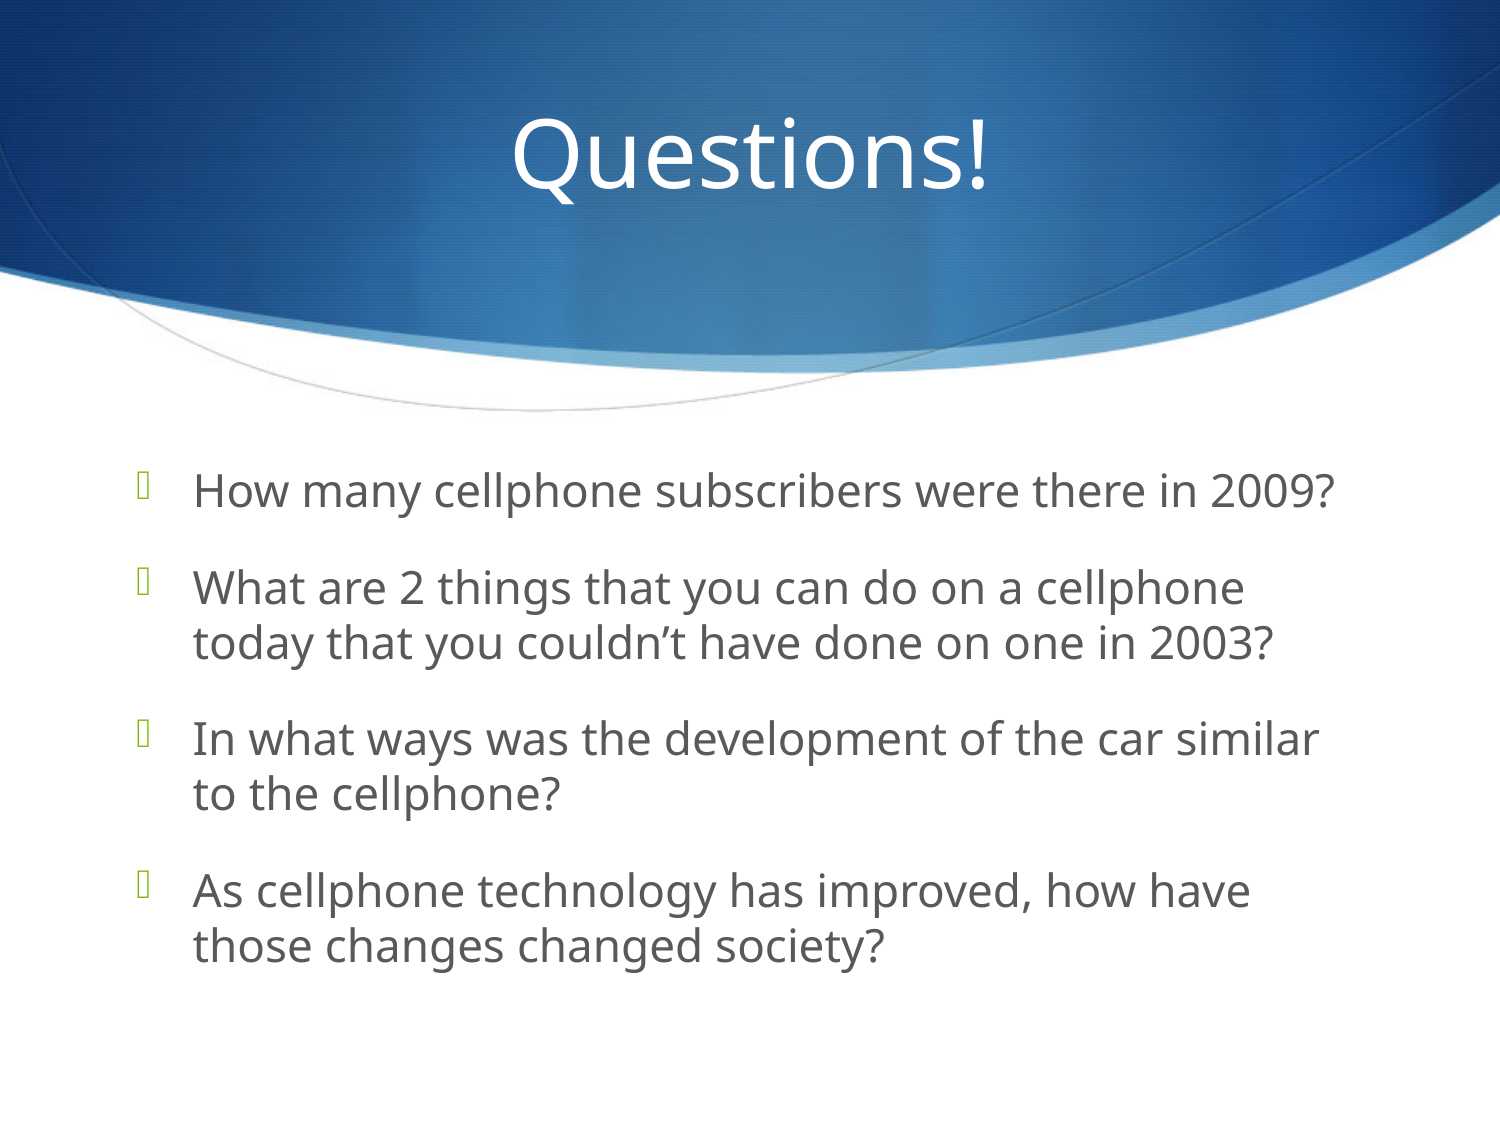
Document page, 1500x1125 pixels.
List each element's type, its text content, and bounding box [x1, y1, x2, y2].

title Questions! [75, 56, 1425, 245]
picture [0, 0, 1500, 1125]
list How many cellphone subscribers were there in 2009? What are 2 things that you can do on a cellphone today that you couldn’t have done on one in 2003? In what ways was the development of the car similar to the cellphone? As cellphone technology has improved, how have those changes changed society? [121, 454, 1379, 991]
